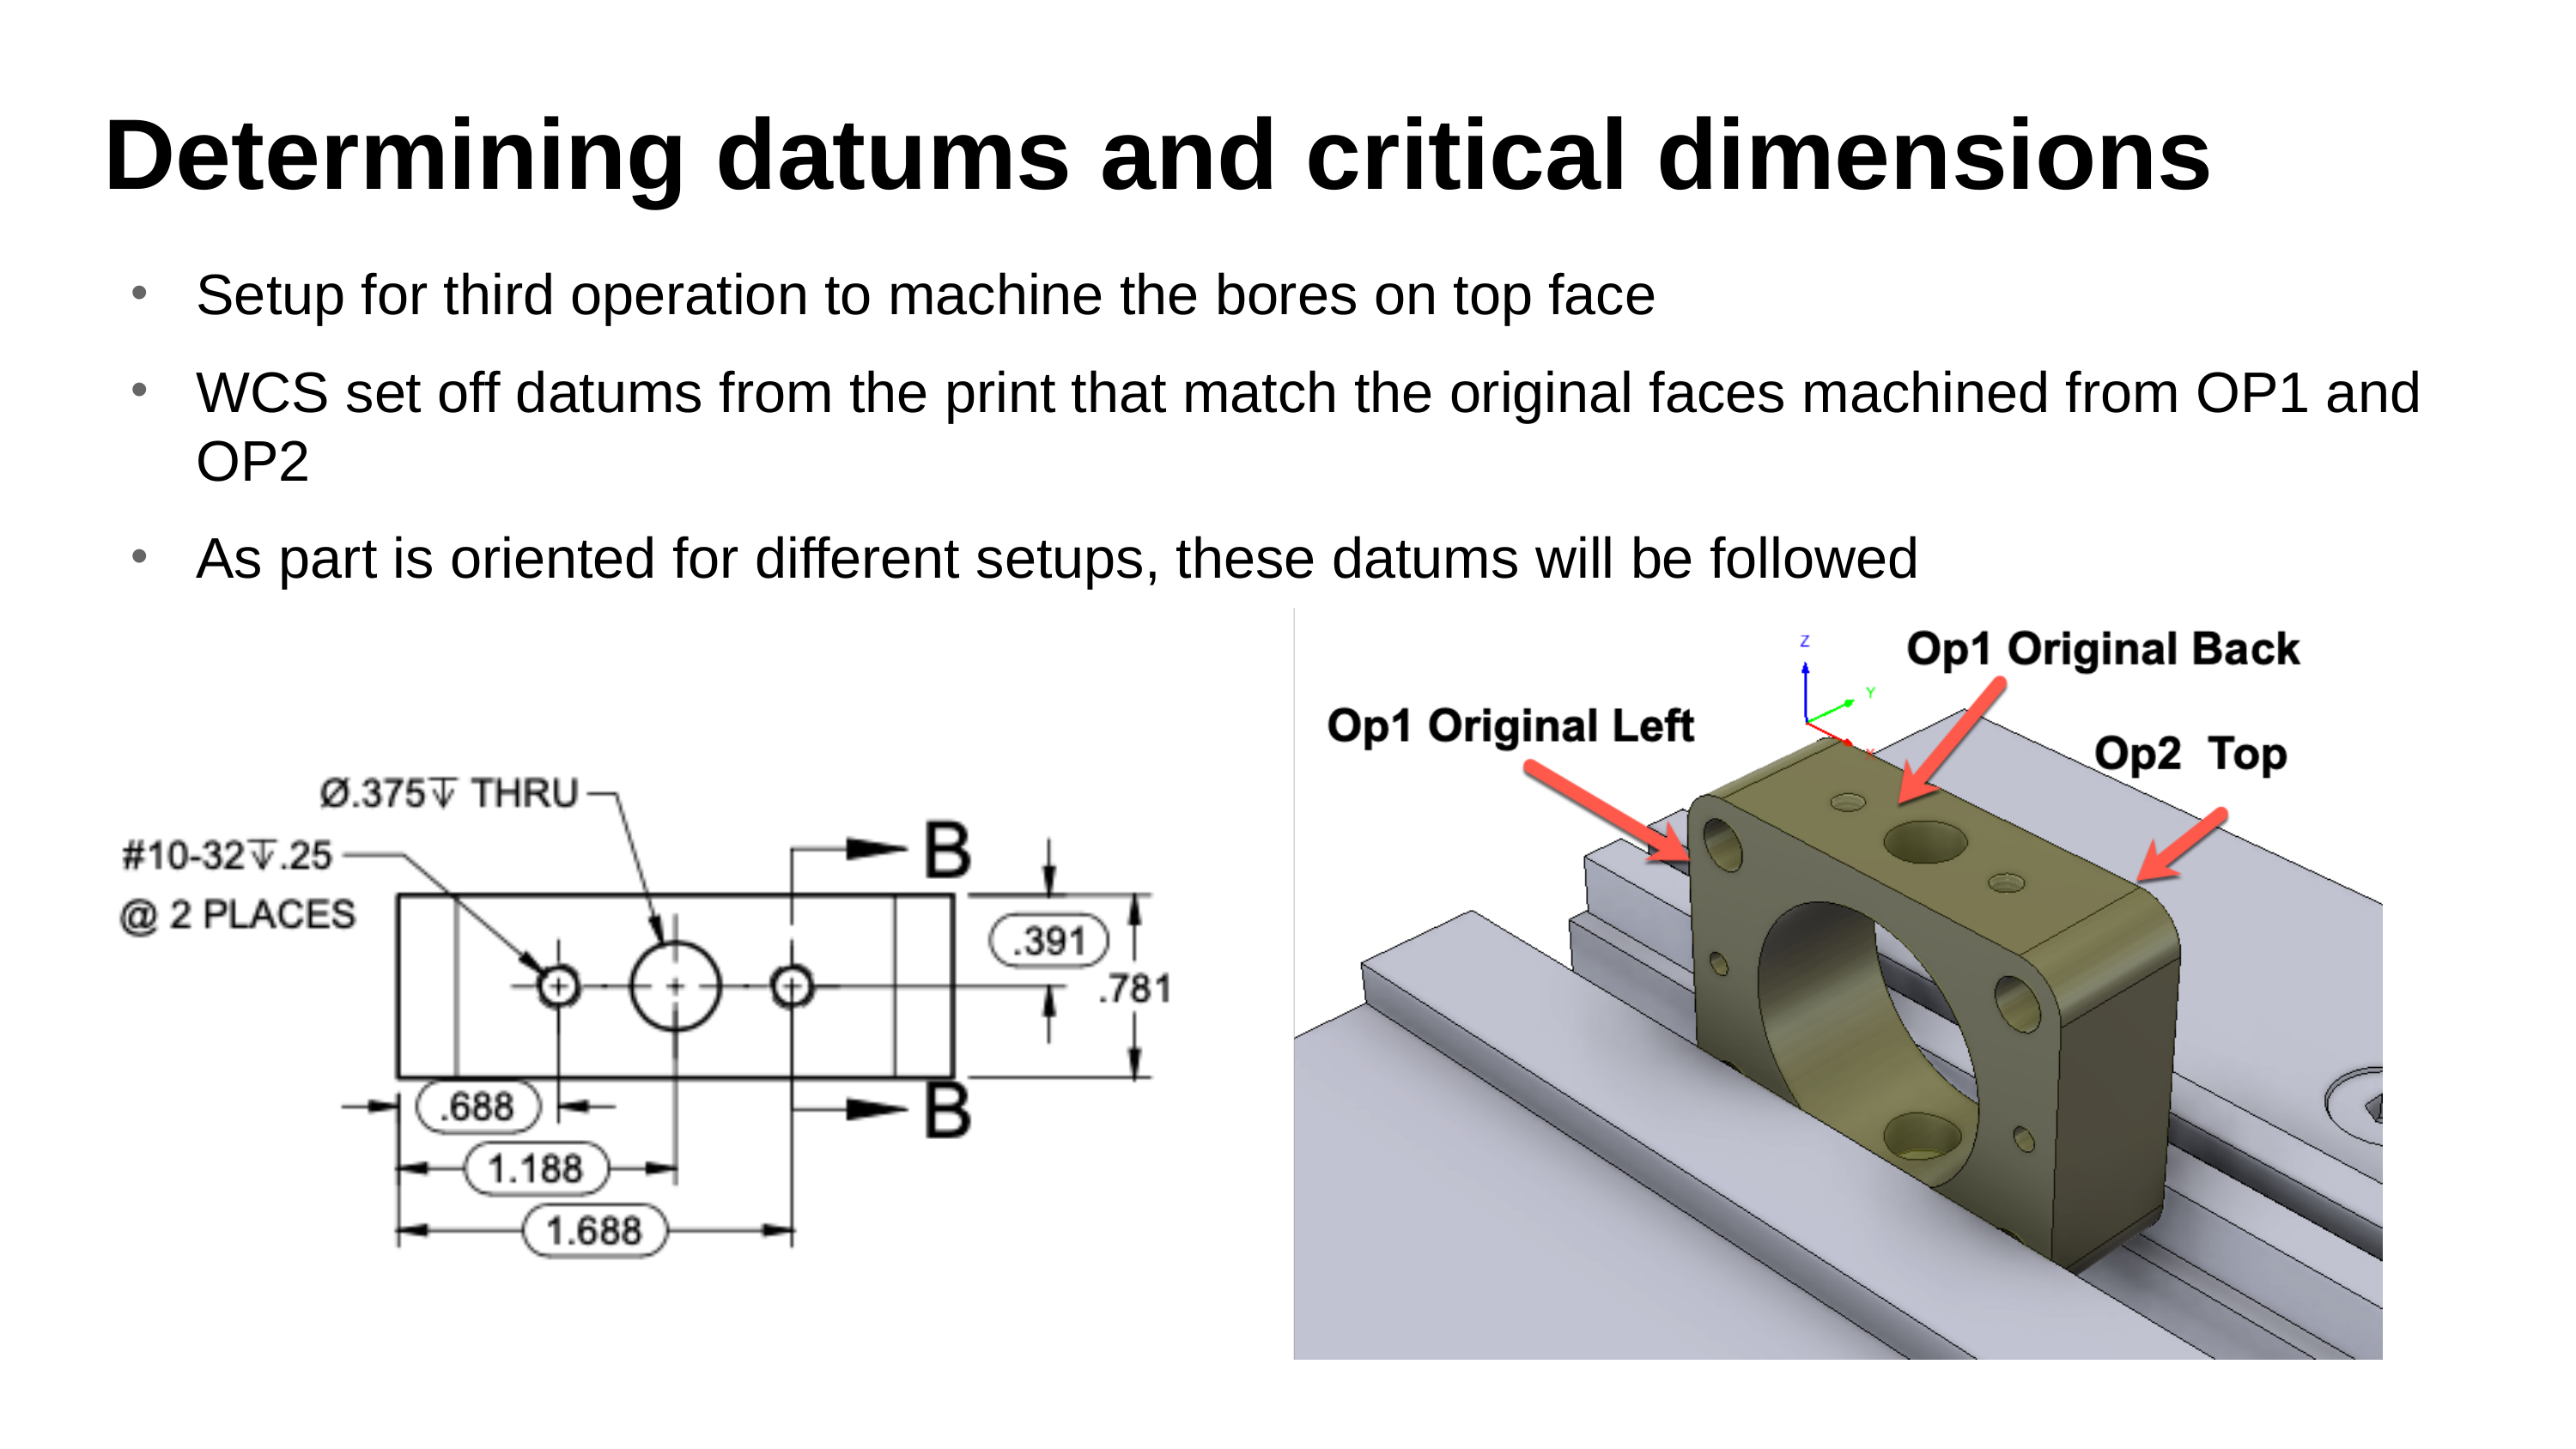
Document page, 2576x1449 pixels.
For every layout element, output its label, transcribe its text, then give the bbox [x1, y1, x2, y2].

picture [1287, 608, 2384, 1360]
list Setup for third operation to machine the bores on top face WCS set off datums from the print that match the original faces machined from OP1 and OP2 As part is oriented for different setups, these datums will be followed [66, 258, 2435, 879]
picture [0, 745, 1264, 1319]
title Determining datums and critical dimensions [103, 103, 2473, 345]
